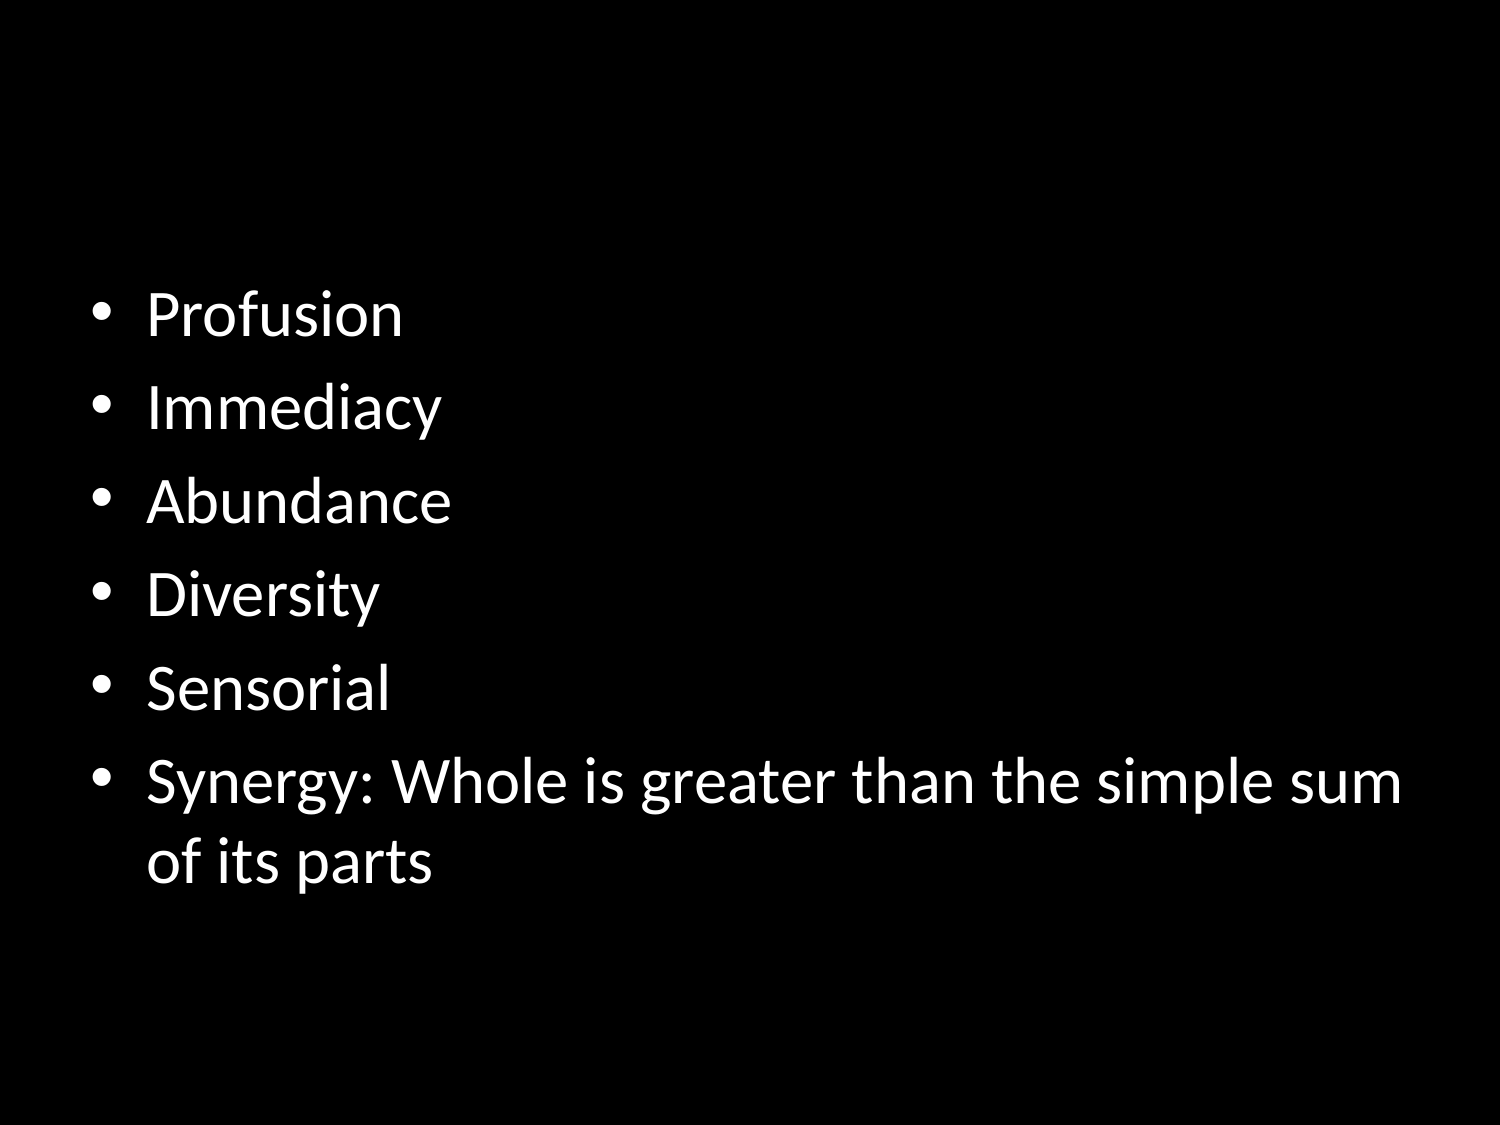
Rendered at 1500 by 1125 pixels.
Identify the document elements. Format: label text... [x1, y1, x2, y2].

list Profusion Immediacy Abundance Diversity Sensorial Synergy: Whole is greater than the simple sum of its parts [75, 262, 1425, 1005]
